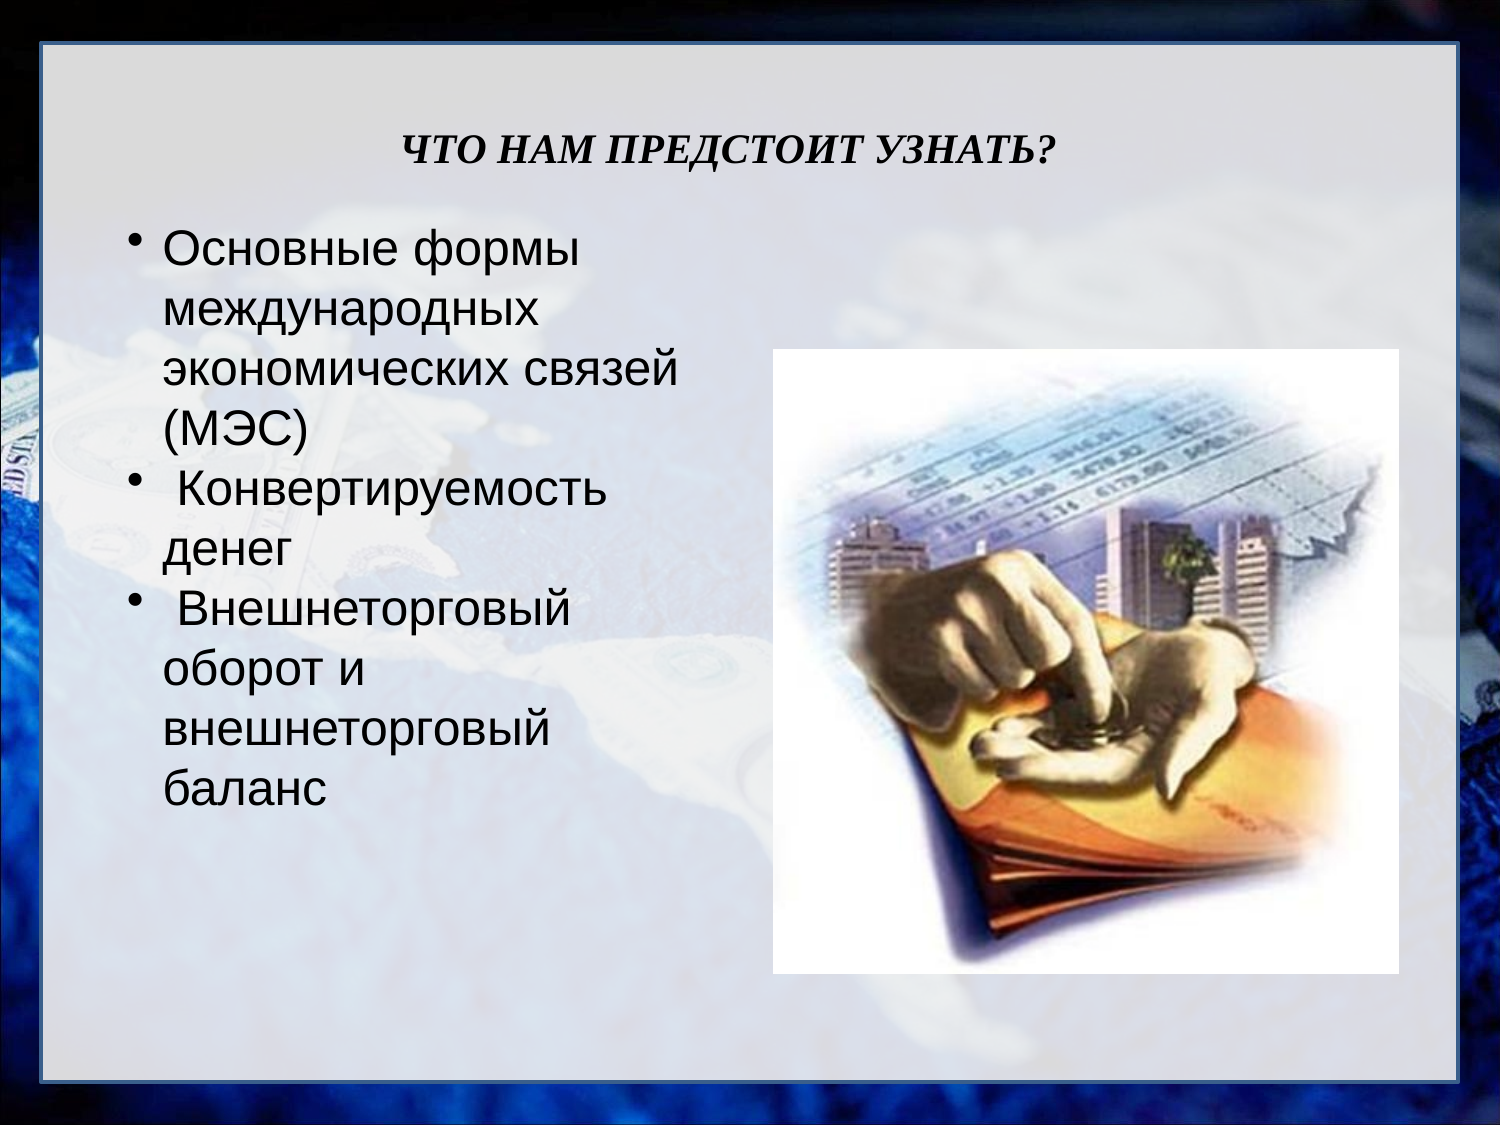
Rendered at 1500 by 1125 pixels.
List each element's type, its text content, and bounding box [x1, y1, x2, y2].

text_box Основные формы международных экономических связей (МЭС) Конвертируемость денег Внешнеторговый оборот и внешнеторговый баланс [112, 208, 727, 823]
title ЧТО НАМ ПРЕДСТОИТ УЗНАТЬ? [53, 113, 1404, 230]
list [773, 349, 1399, 974]
picture [0, 0, 1500, 1125]
